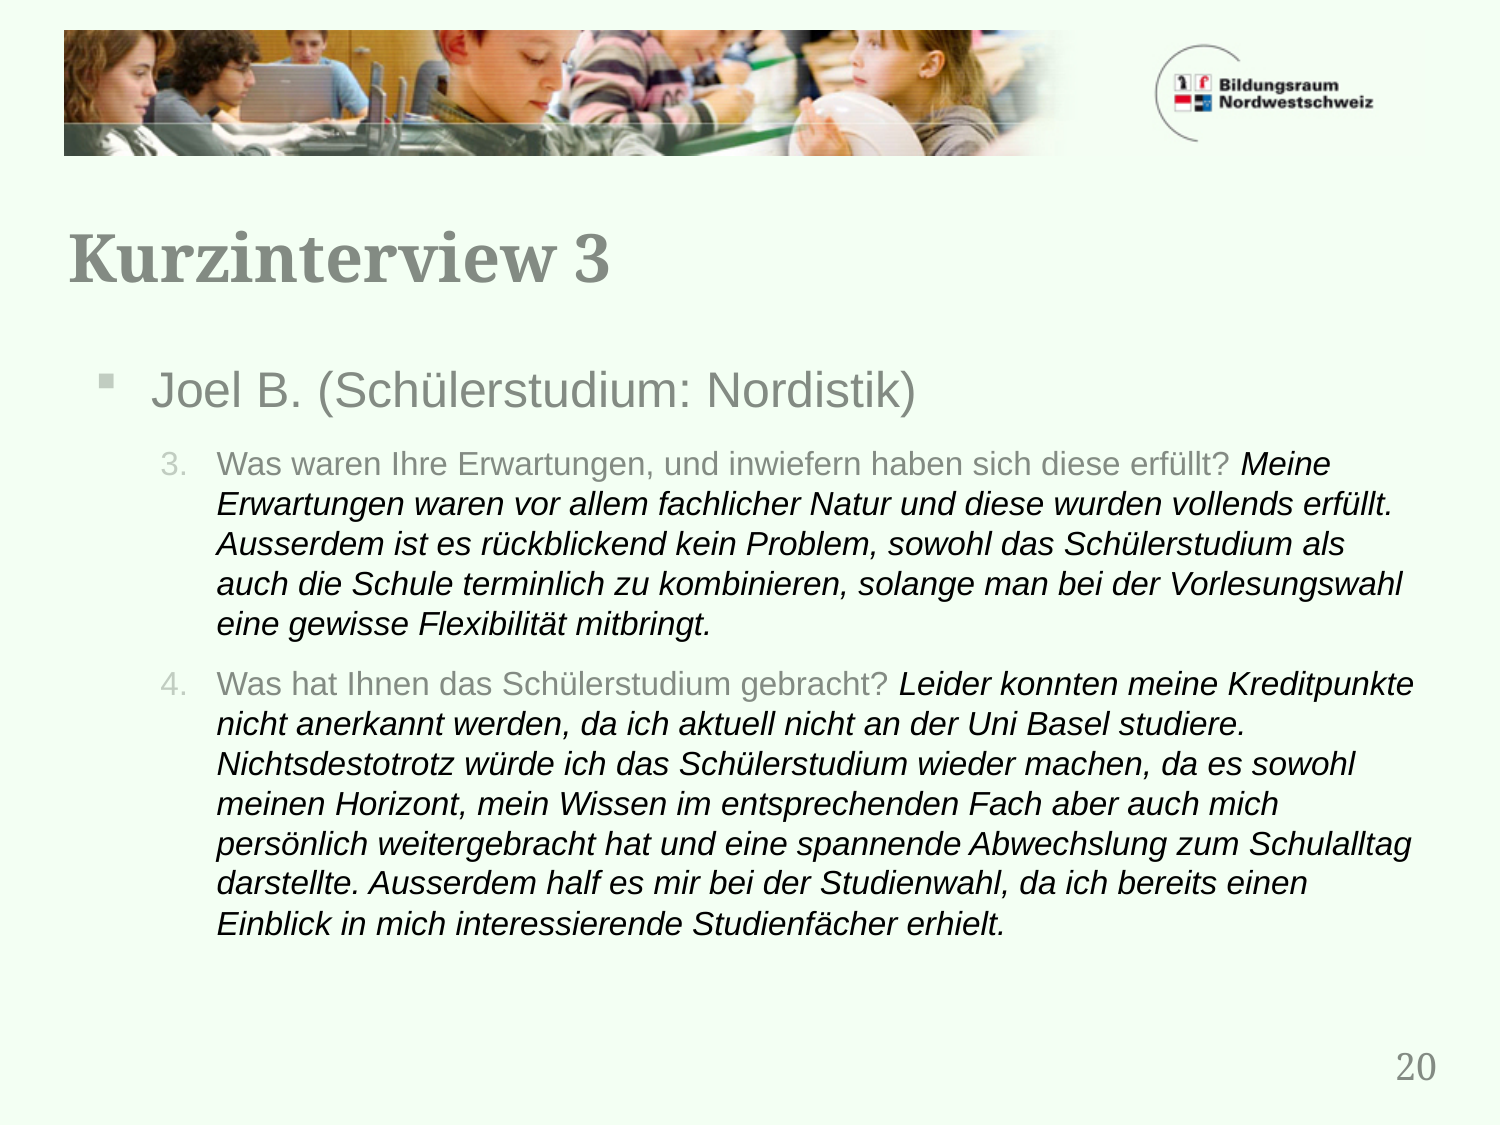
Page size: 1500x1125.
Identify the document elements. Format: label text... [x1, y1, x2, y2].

list Joel B. (Schülerstudium: Nordistik) Was waren Ihre Erwartungen, und inwiefern haben sich diese erfüllt? Meine Erwartungen waren vor allem fachlicher Natur und diese wurden vollends erfüllt. Ausserdem ist es rückblickend kein Problem, sowohl das Schülerstudium als auch die Schule terminlich zu kombinieren, solange man bei der Vorlesungswahl eine gewisse Flexibilität mitbringt. Was hat Ihnen das Schülerstudium gebracht? Leider konnten meine Kreditpunkte nicht anerkannt werden, da ich aktuell nicht an der Uni Basel studiere. Nichtsdestotrotz würde ich das Schülerstudium wieder machen, da es sowohl meinen Horizont, mein Wissen im entsprechenden Fach aber auch mich persönlich weitergebracht hat und eine spannende Abwechslung zum Schulalltag darstellte. Ausserdem half es mir bei der Studienwahl, da ich bereits einen Einblick in mich interessierende Studienfächer erhielt. [64, 350, 1447, 1035]
slide_number 20 [1139, 1034, 1453, 1094]
picture [64, 30, 1425, 156]
title Kurzinterview 3 [53, 196, 1426, 315]
